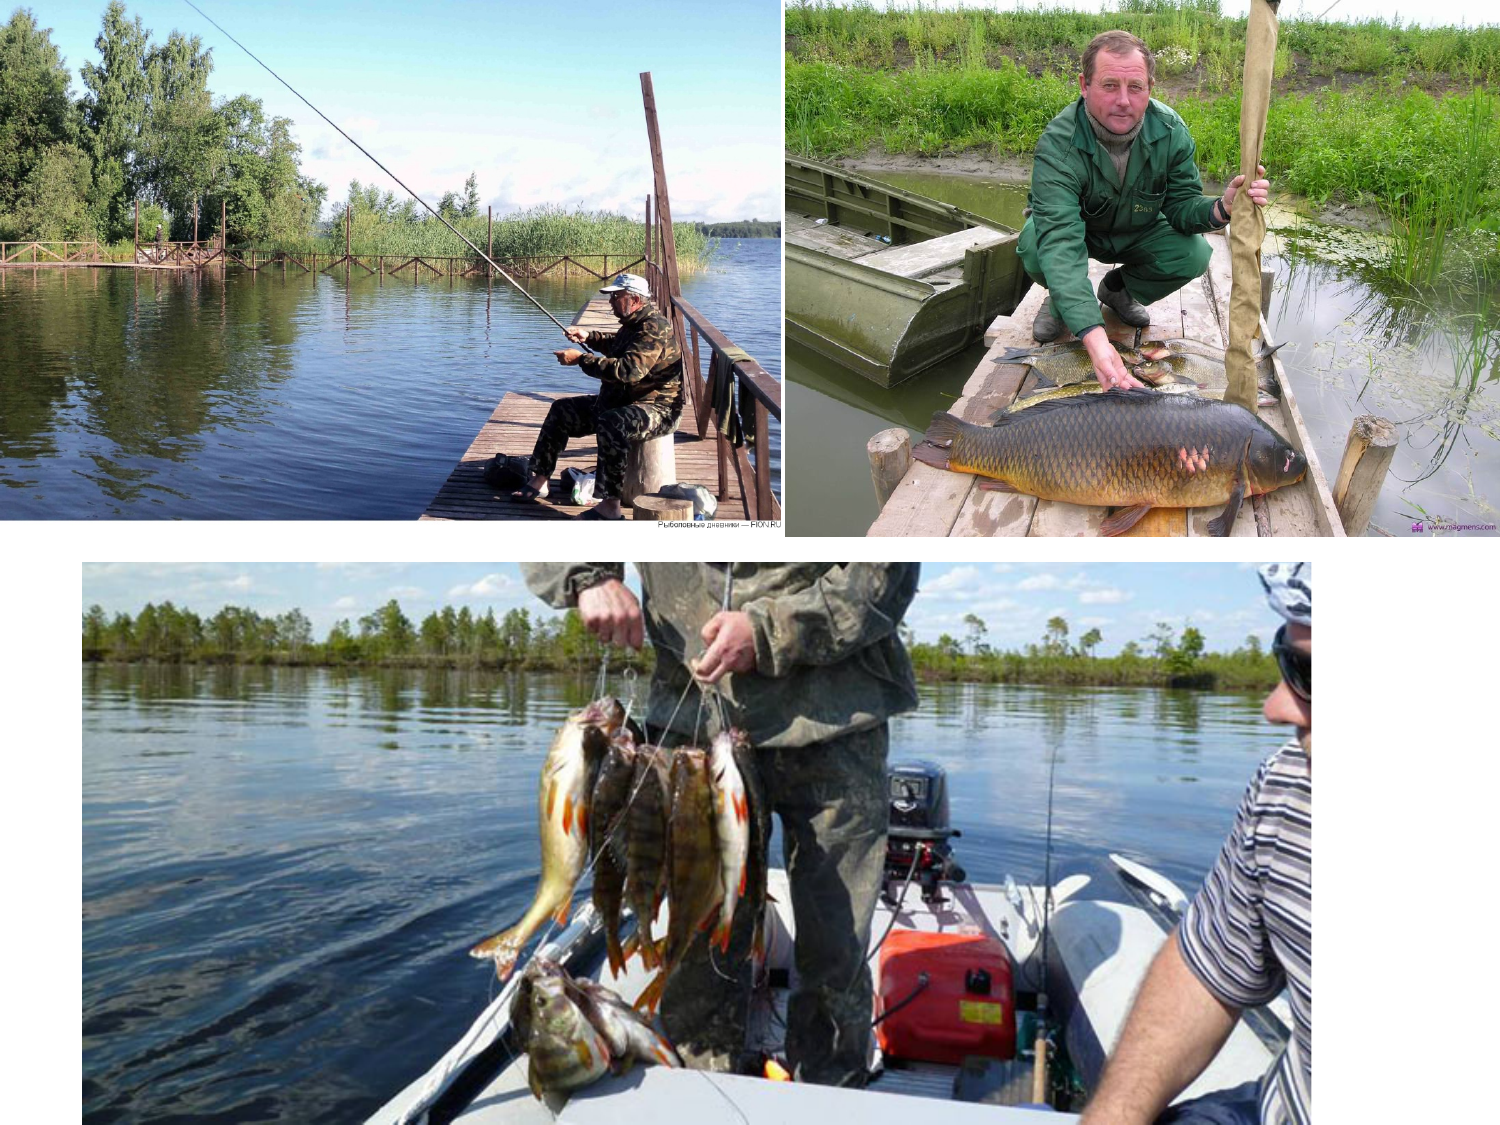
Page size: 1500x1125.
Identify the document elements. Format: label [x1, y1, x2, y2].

picture [0, 0, 781, 528]
picture [784, 0, 1500, 537]
picture [81, 562, 1312, 1125]
